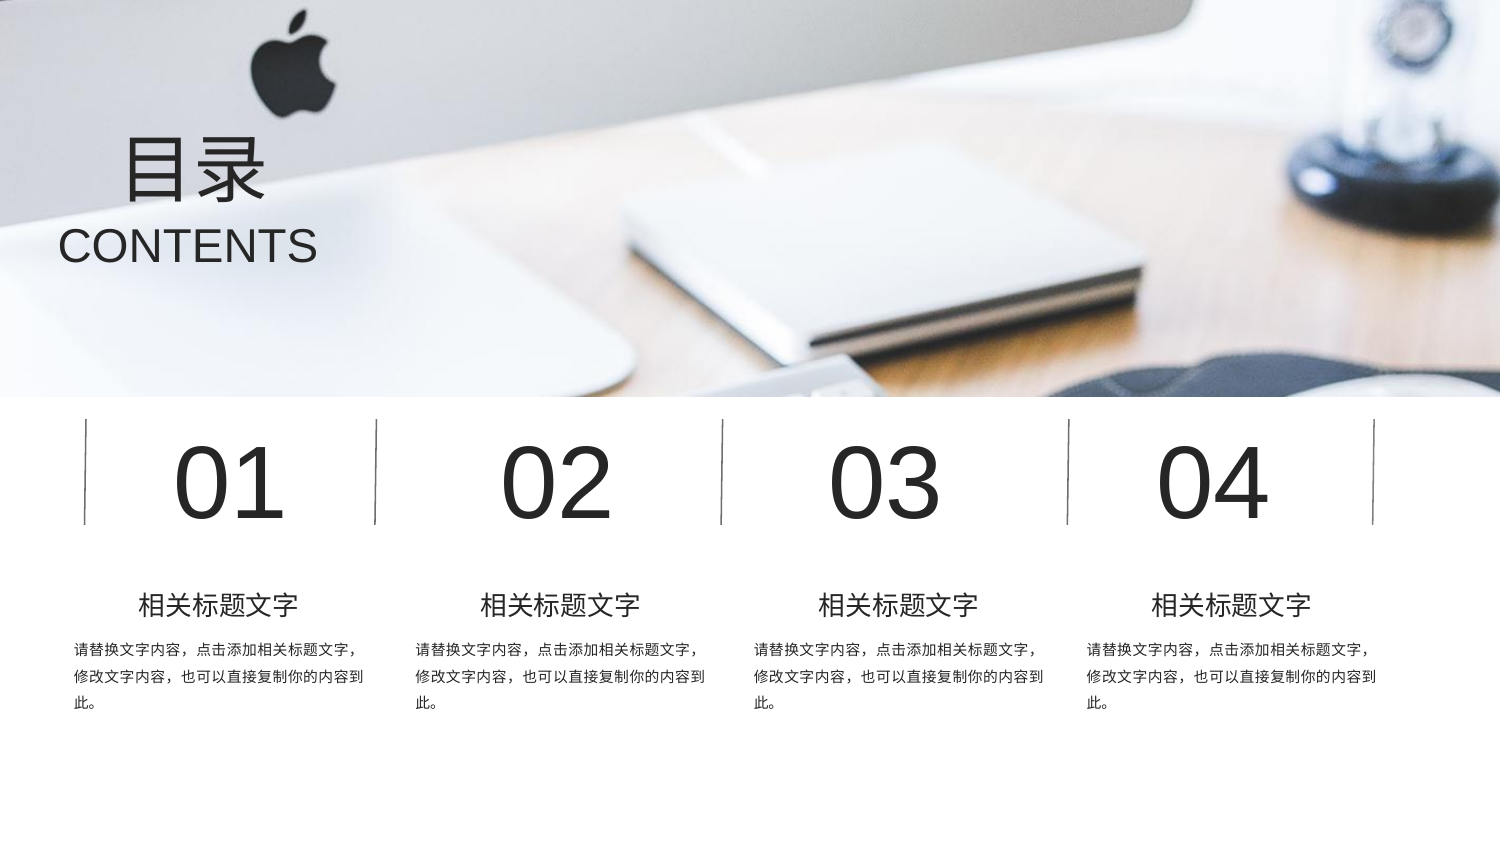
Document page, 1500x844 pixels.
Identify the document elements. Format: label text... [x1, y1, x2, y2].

text_box 请替换文字内容，点击添加相关标题文字，修改文字内容，也可以直接复制你的内容到此。 [59, 624, 380, 719]
text_box 03 [802, 408, 969, 547]
text_box 相关标题文字 [462, 581, 659, 624]
text_box 相关标题文字 [1134, 581, 1330, 624]
text_box 02 [475, 408, 641, 547]
text_box 请替换文字内容，点击添加相关标题文字，修改文字内容，也可以直接复制你的内容到此。 [738, 624, 1060, 719]
text_box 04 [1130, 408, 1297, 547]
picture [0, 0, 1500, 397]
text_box 相关标题文字 [121, 581, 317, 624]
text_box 请替换文字内容，点击添加相关标题文字，修改文字内容，也可以直接复制你的内容到此。 [1071, 624, 1392, 719]
text_box 相关标题文字 [801, 581, 997, 624]
text_box 请替换文字内容，点击添加相关标题文字，修改文字内容，也可以直接复制你的内容到此。 [400, 624, 721, 719]
text_box 01 [147, 408, 314, 547]
